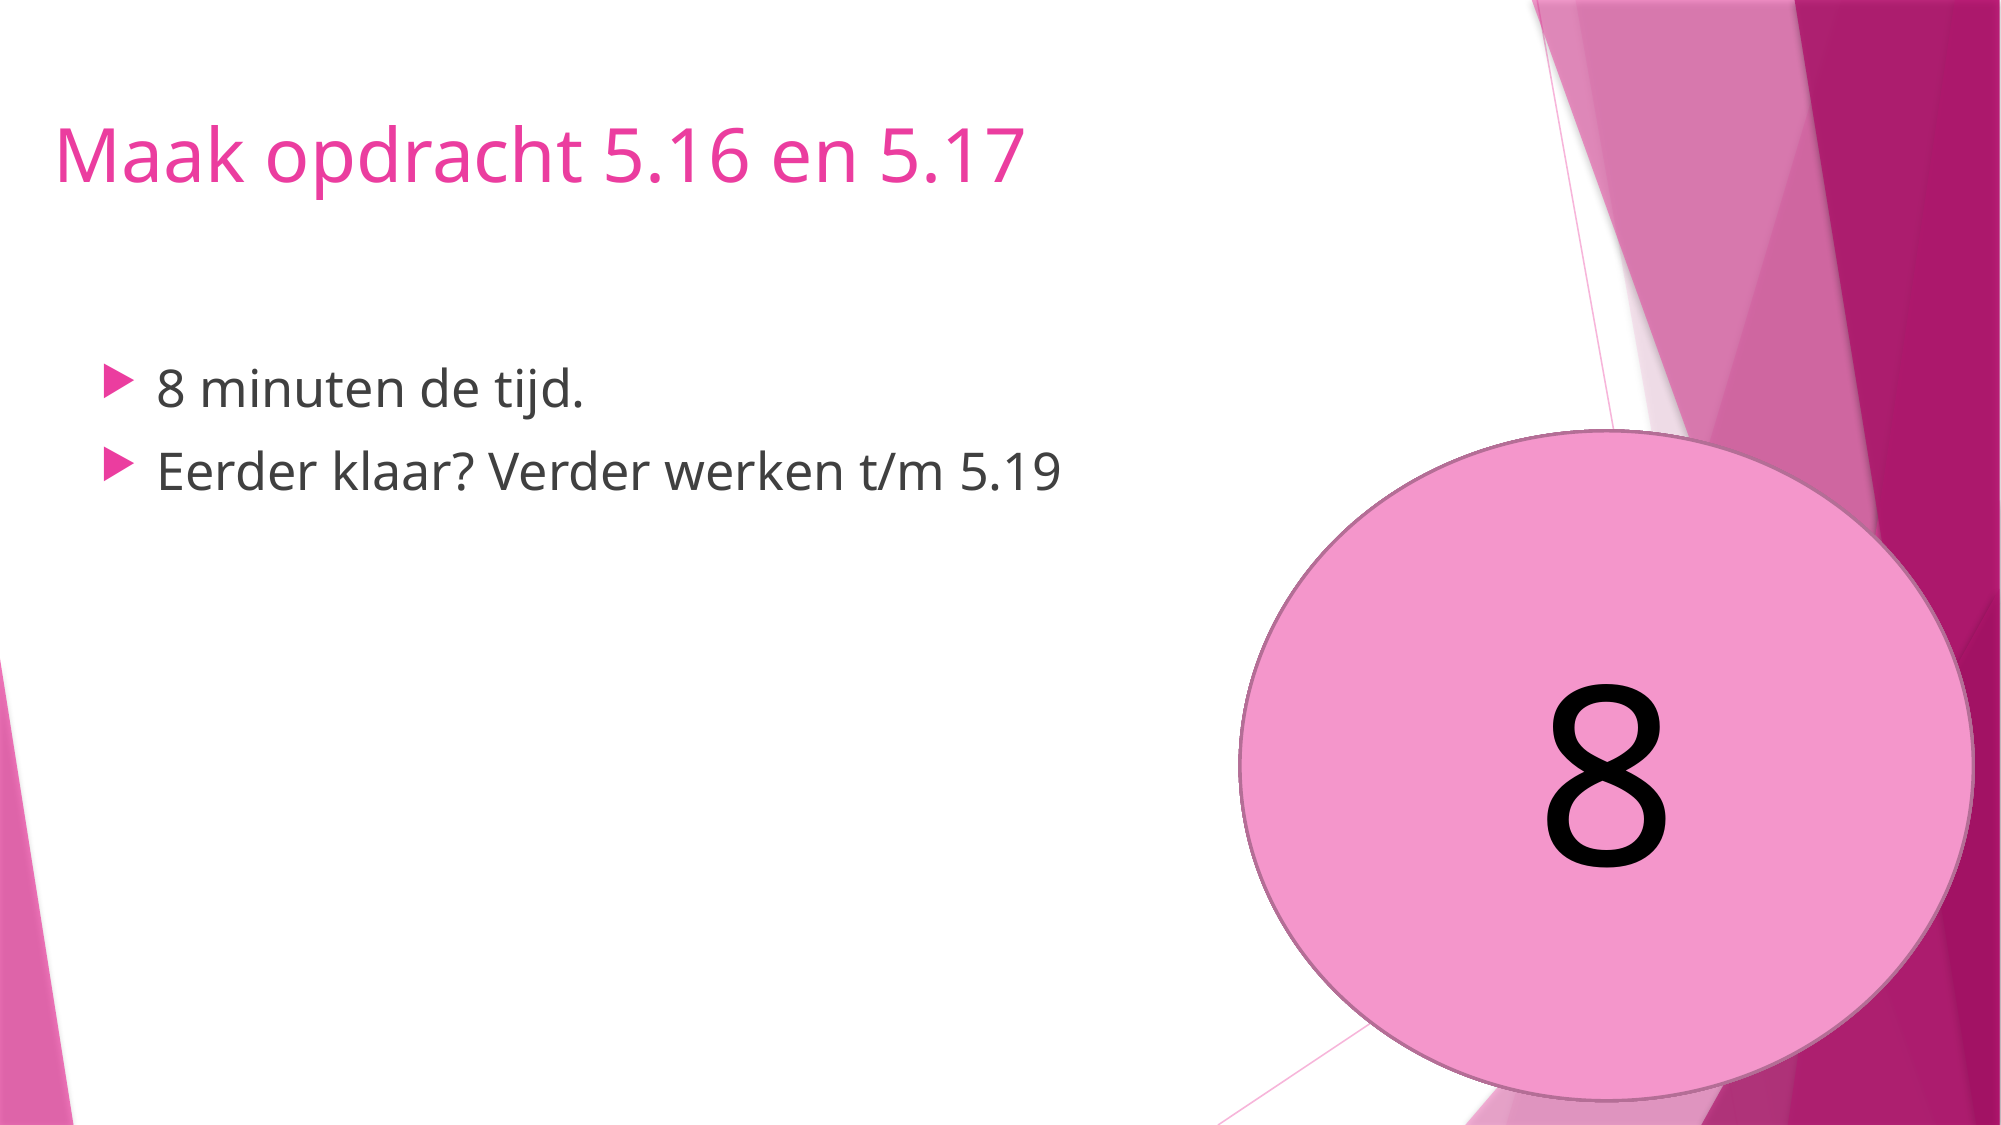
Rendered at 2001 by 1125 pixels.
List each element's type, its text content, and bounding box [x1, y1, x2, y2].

title Maak opdracht 5.16 en 5.17 [38, 99, 1614, 317]
text_box 8 [1238, 429, 1975, 1103]
list 8 minuten de tijd. Eerder klaar? Verder werken t/m 5.19 [85, 348, 1290, 1125]
